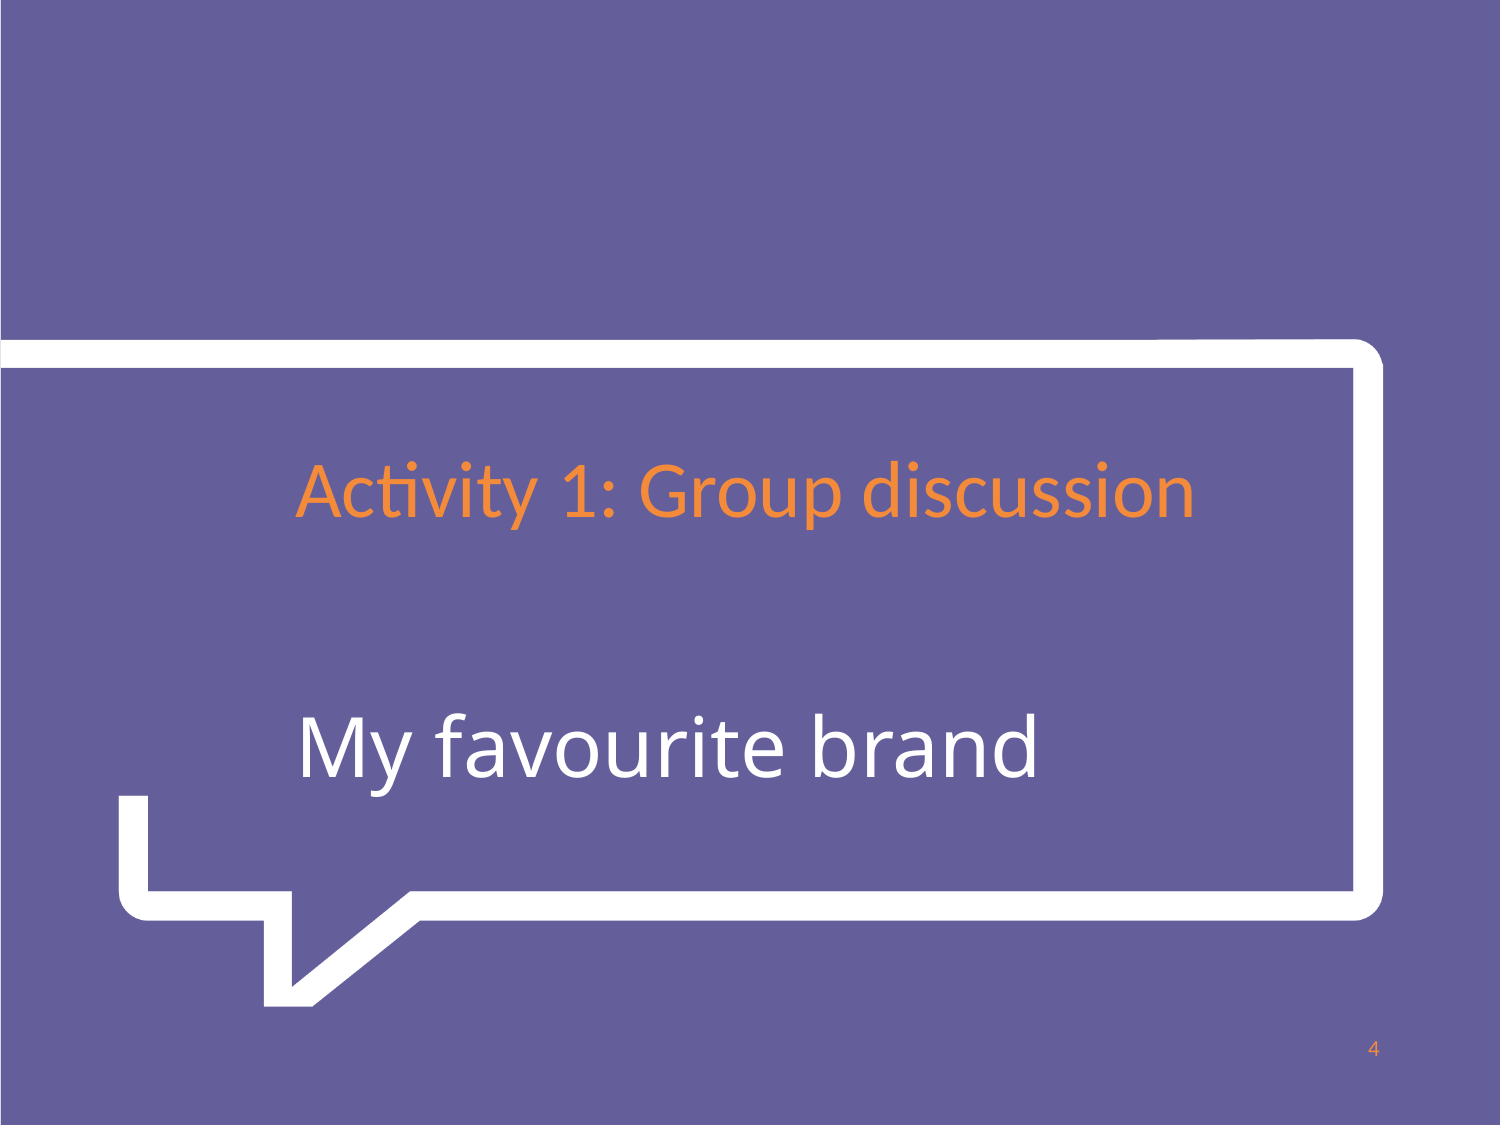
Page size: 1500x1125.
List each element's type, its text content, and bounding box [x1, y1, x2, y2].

list Activity 1: Group discussion [294, 447, 1304, 567]
list My favourite brand [294, 693, 1304, 989]
picture [0, 0, 1500, 1125]
slide_number 4 [1358, 1035, 1381, 1062]
